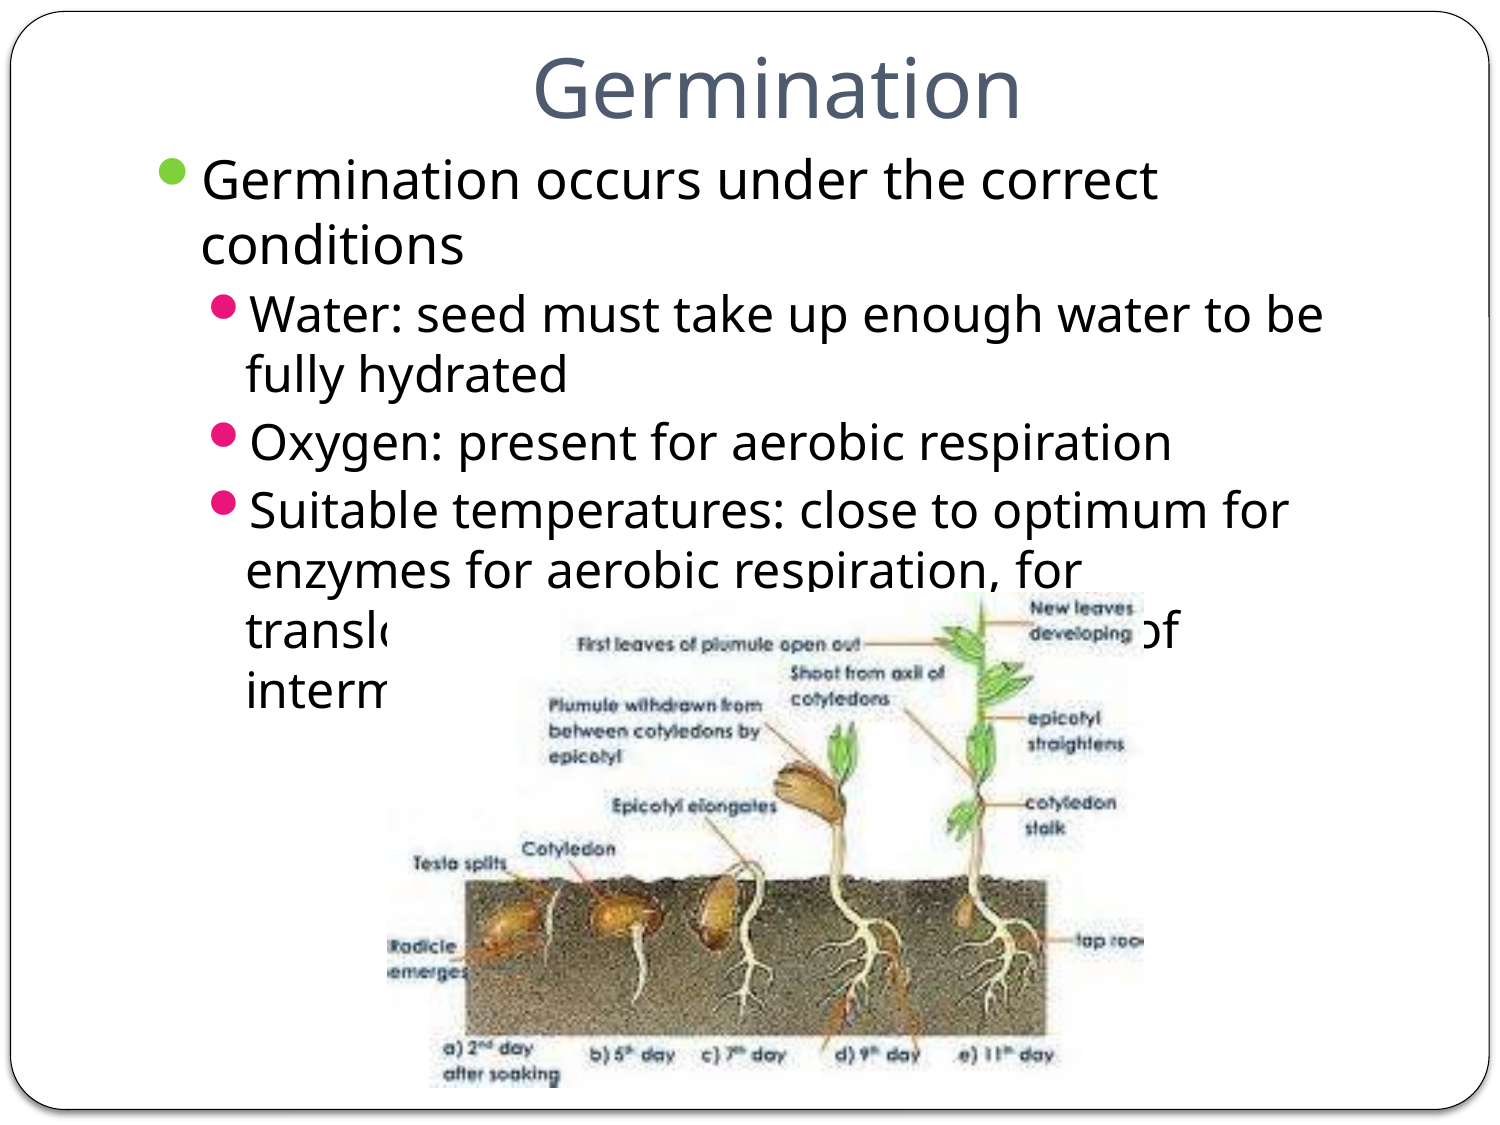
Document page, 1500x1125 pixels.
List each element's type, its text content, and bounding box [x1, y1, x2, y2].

title Germination [140, 0, 1416, 137]
list Germination occurs under the correct conditions Water: seed must take up enough water to be fully hydrated Oxygen: present for aerobic respiration Suitable temperatures: close to optimum for enzymes for aerobic respiration, for translocation of sugars and synthesis of intermediates for growth [140, 137, 1416, 888]
picture [387, 592, 1144, 1088]
